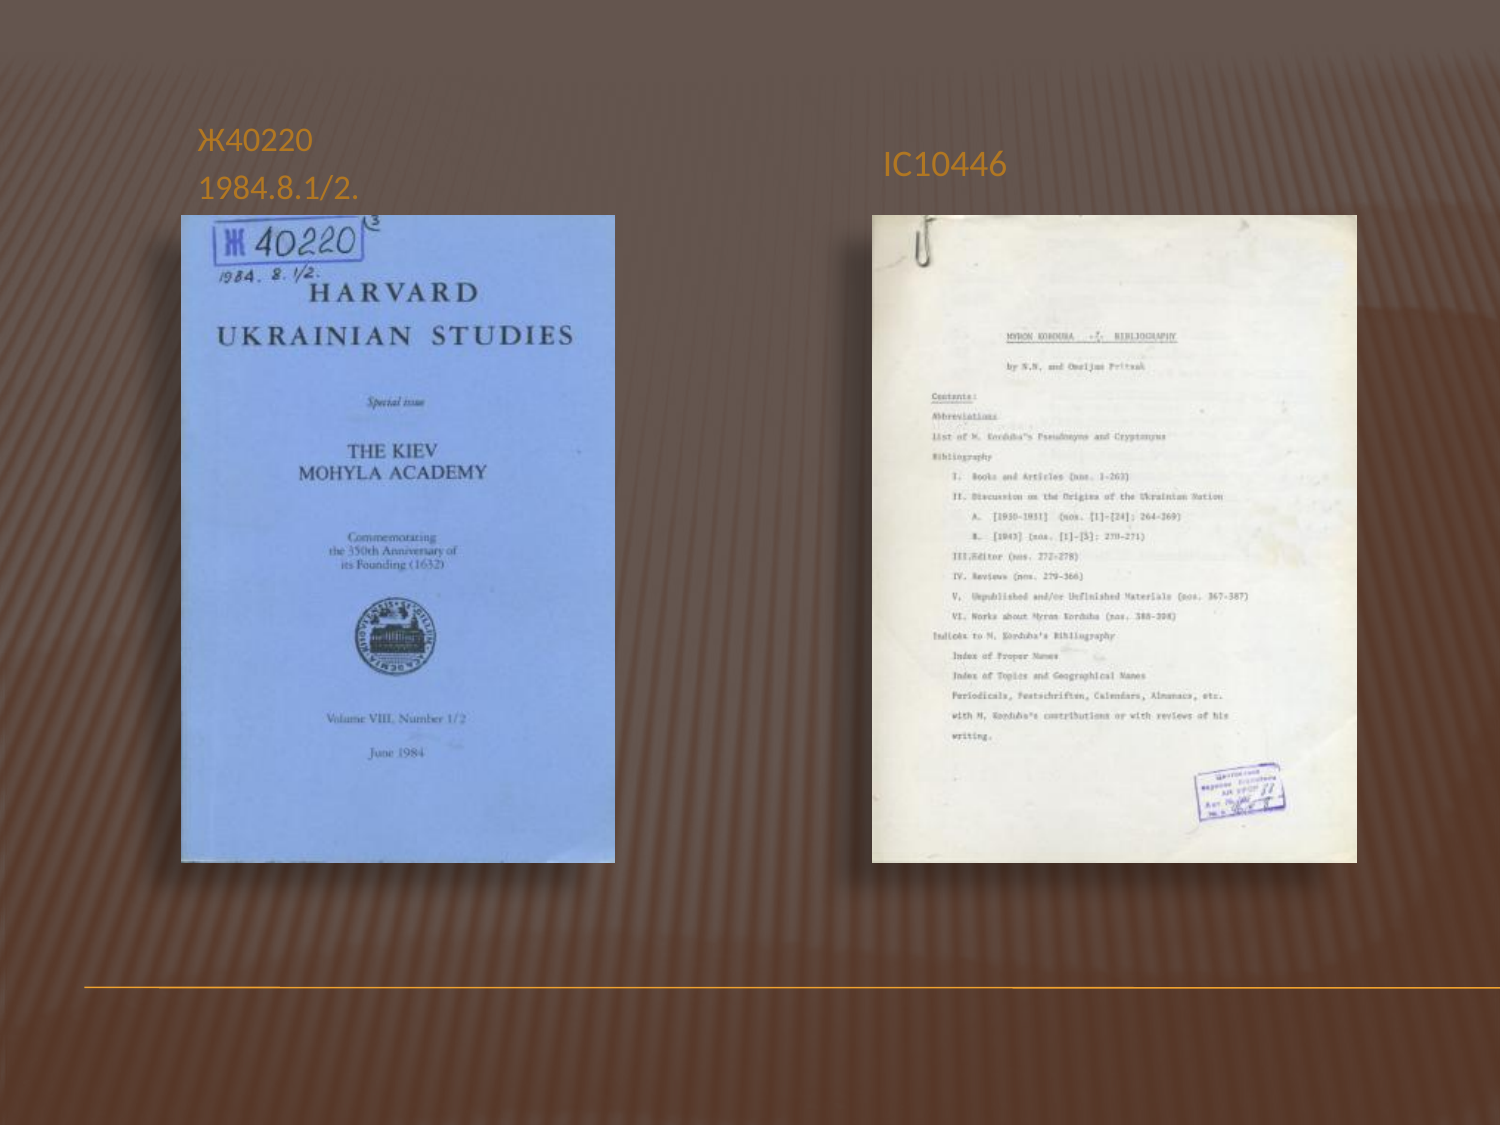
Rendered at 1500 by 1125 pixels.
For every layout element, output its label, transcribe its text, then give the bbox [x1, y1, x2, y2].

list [180, 215, 616, 863]
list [871, 215, 1357, 863]
list іс10446 [868, 109, 1353, 215]
list Ж40220 1984.8.1/2. [183, 109, 750, 215]
